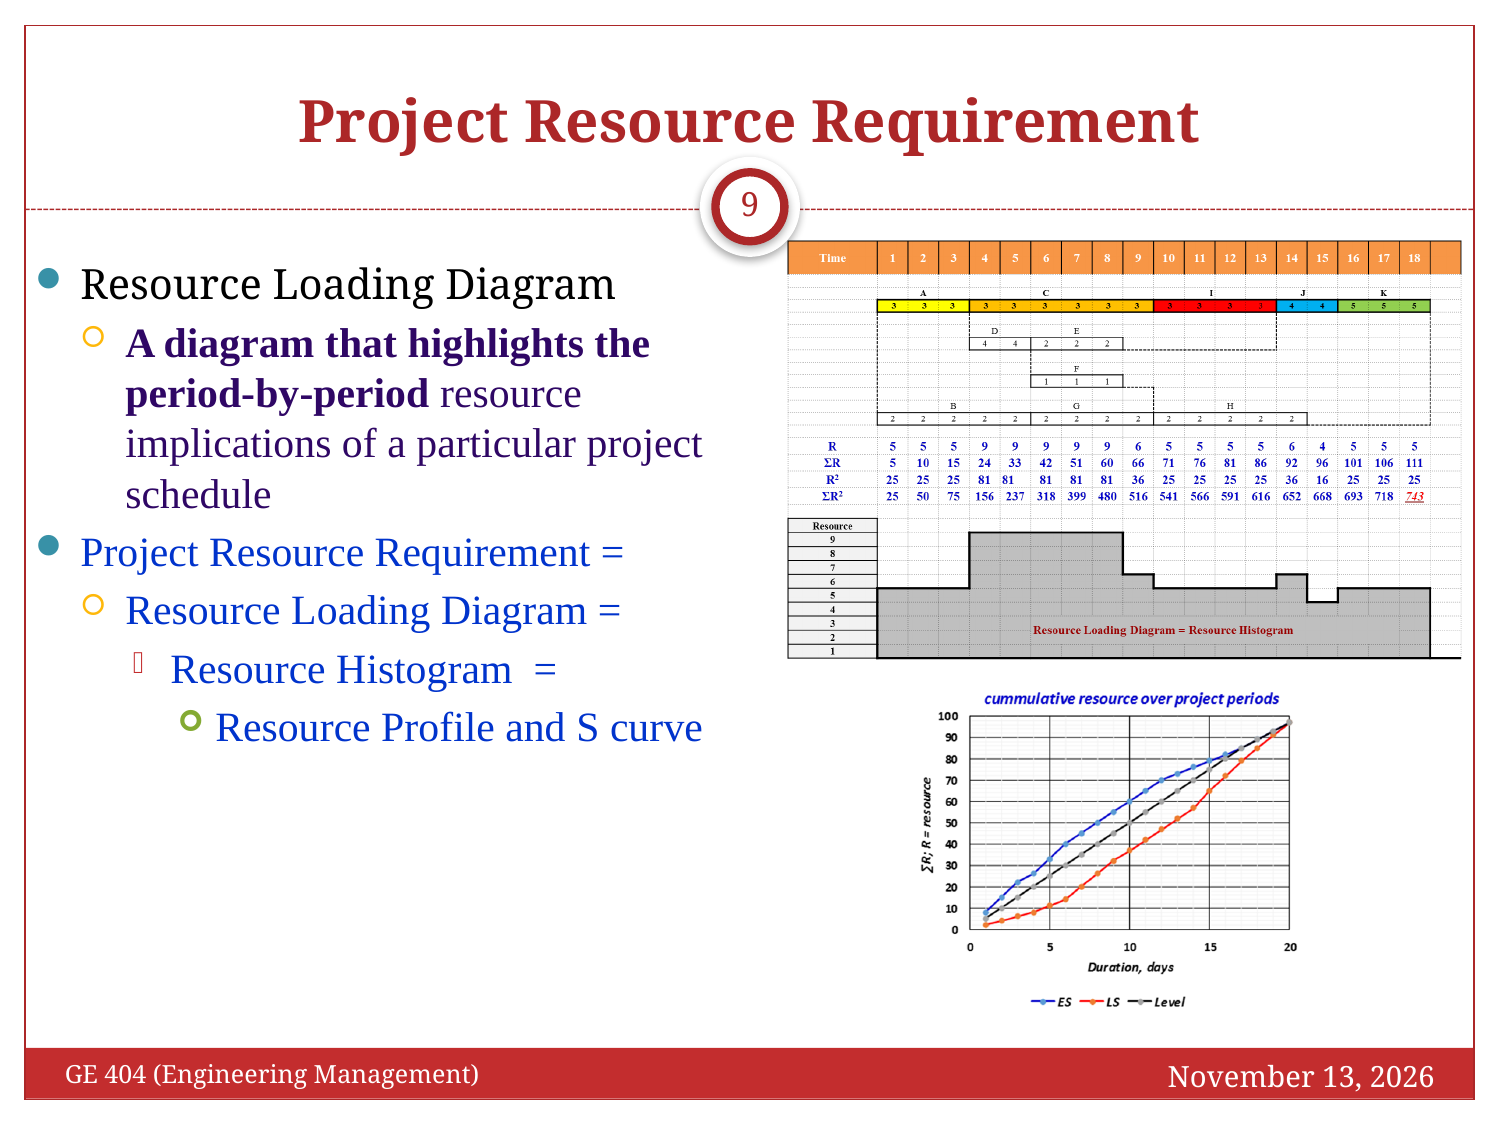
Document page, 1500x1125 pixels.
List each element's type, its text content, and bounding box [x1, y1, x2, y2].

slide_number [950, 1050, 1450, 1111]
list Resource Loading Diagram A diagram that highlights the period-by-period resource implications of a particular project schedule Project Resource Requirement = Resource Loading Diagram = Resource Histogram = Resource Profile and S curve [20, 250, 721, 1001]
slide_number 9 [712, 169, 788, 243]
picture [787, 240, 1462, 1018]
footer GE 404 (Engineering Management) [50, 1051, 638, 1112]
title Project Resource Requirement [49, 37, 1450, 162]
